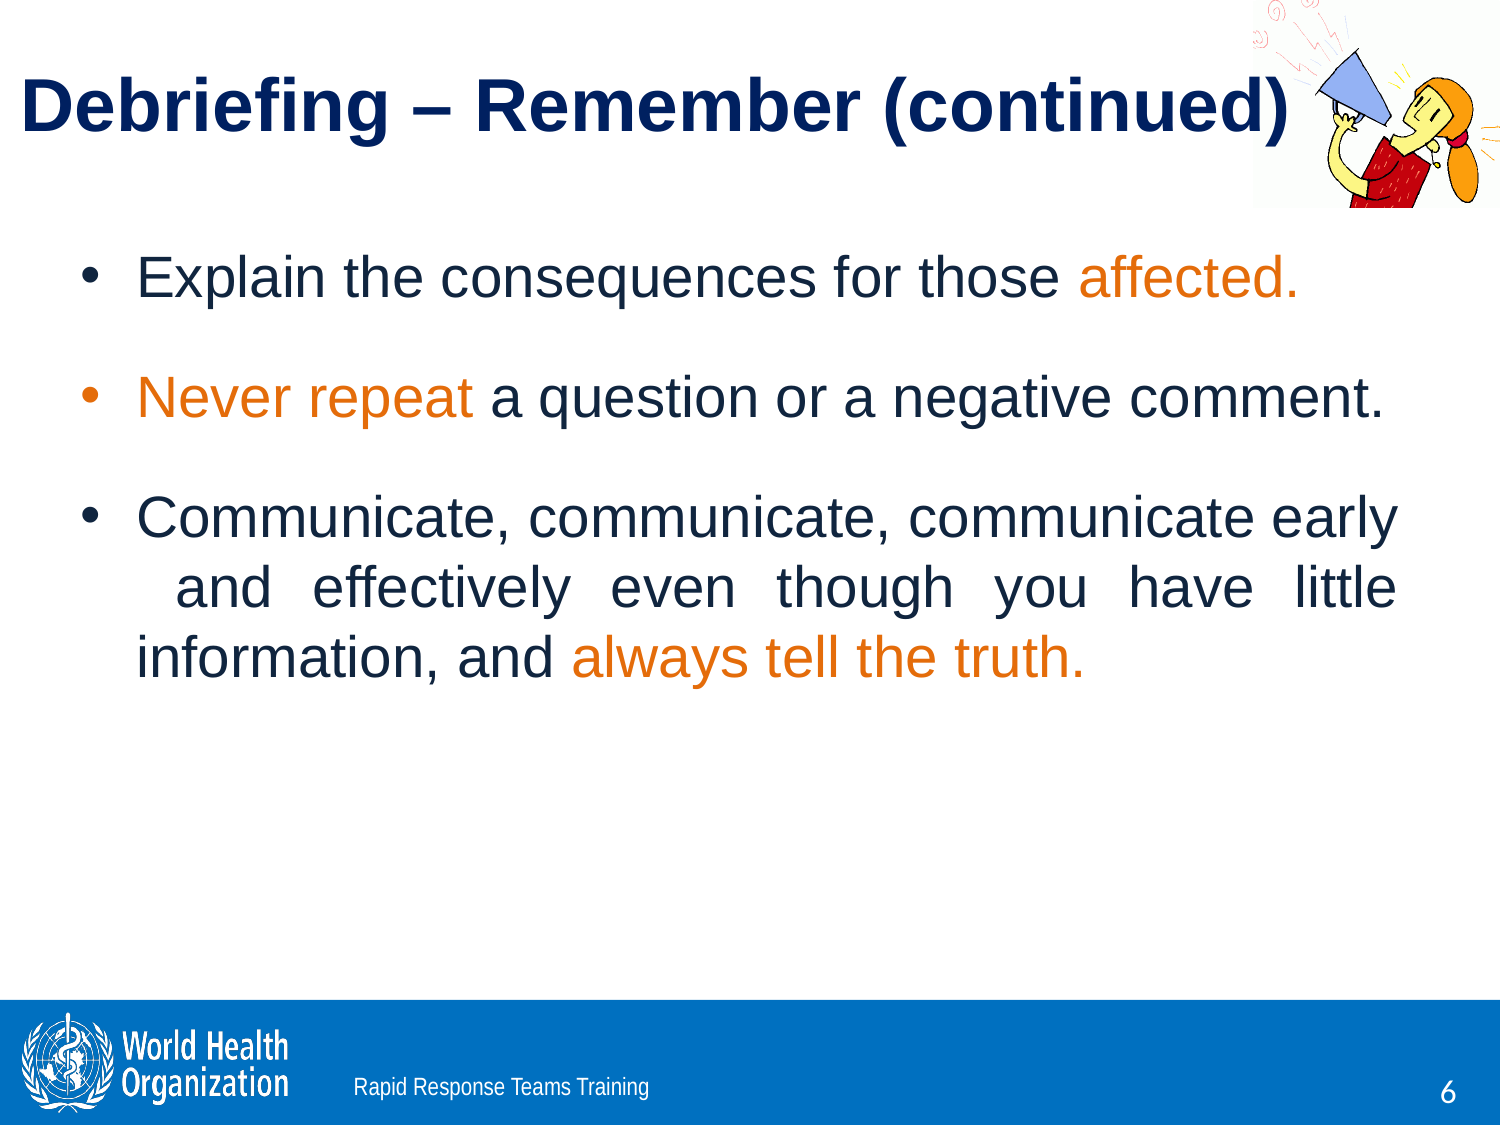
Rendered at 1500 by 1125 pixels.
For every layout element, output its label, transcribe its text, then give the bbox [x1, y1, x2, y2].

picture [21, 1012, 288, 1113]
title Debriefing – Remember (continued) [5, 7, 1248, 195]
list Explain the consequences for those affected. Never repeat a question or a negative comment. Communicate, communicate, communicate early and effectively even though you have little information, and always tell the truth. [64, 149, 1415, 799]
picture [1253, 0, 1500, 209]
